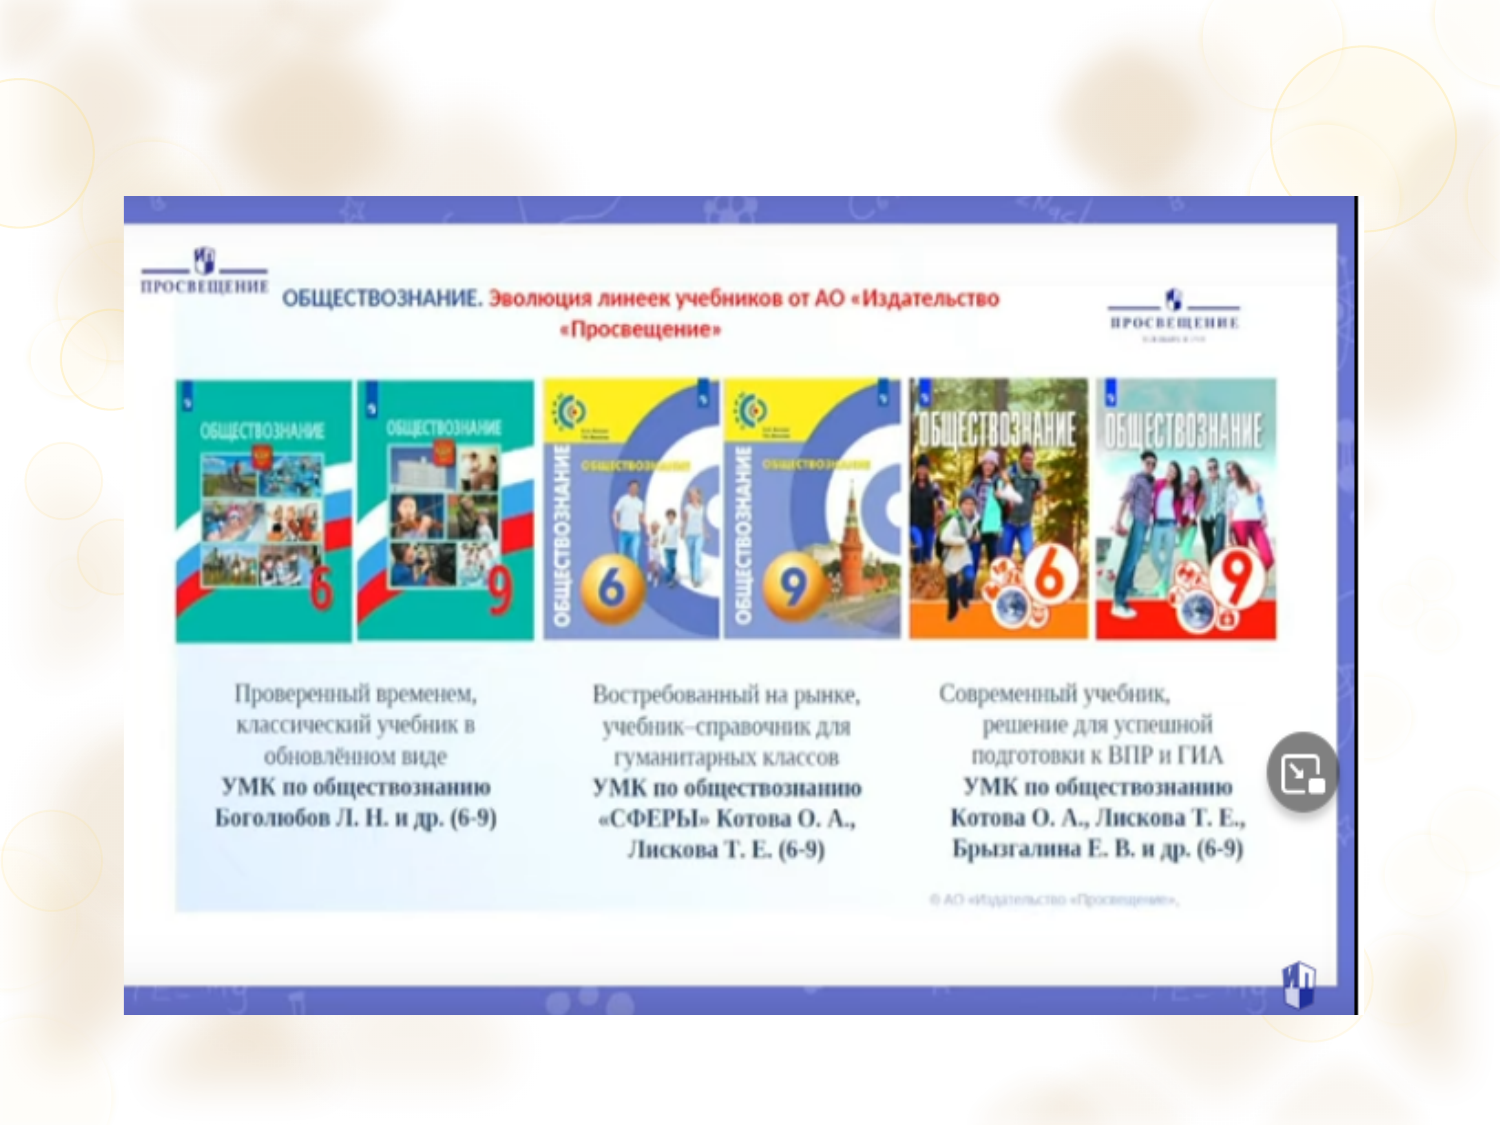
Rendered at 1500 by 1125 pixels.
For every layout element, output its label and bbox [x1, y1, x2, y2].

list [123, 195, 1365, 1015]
